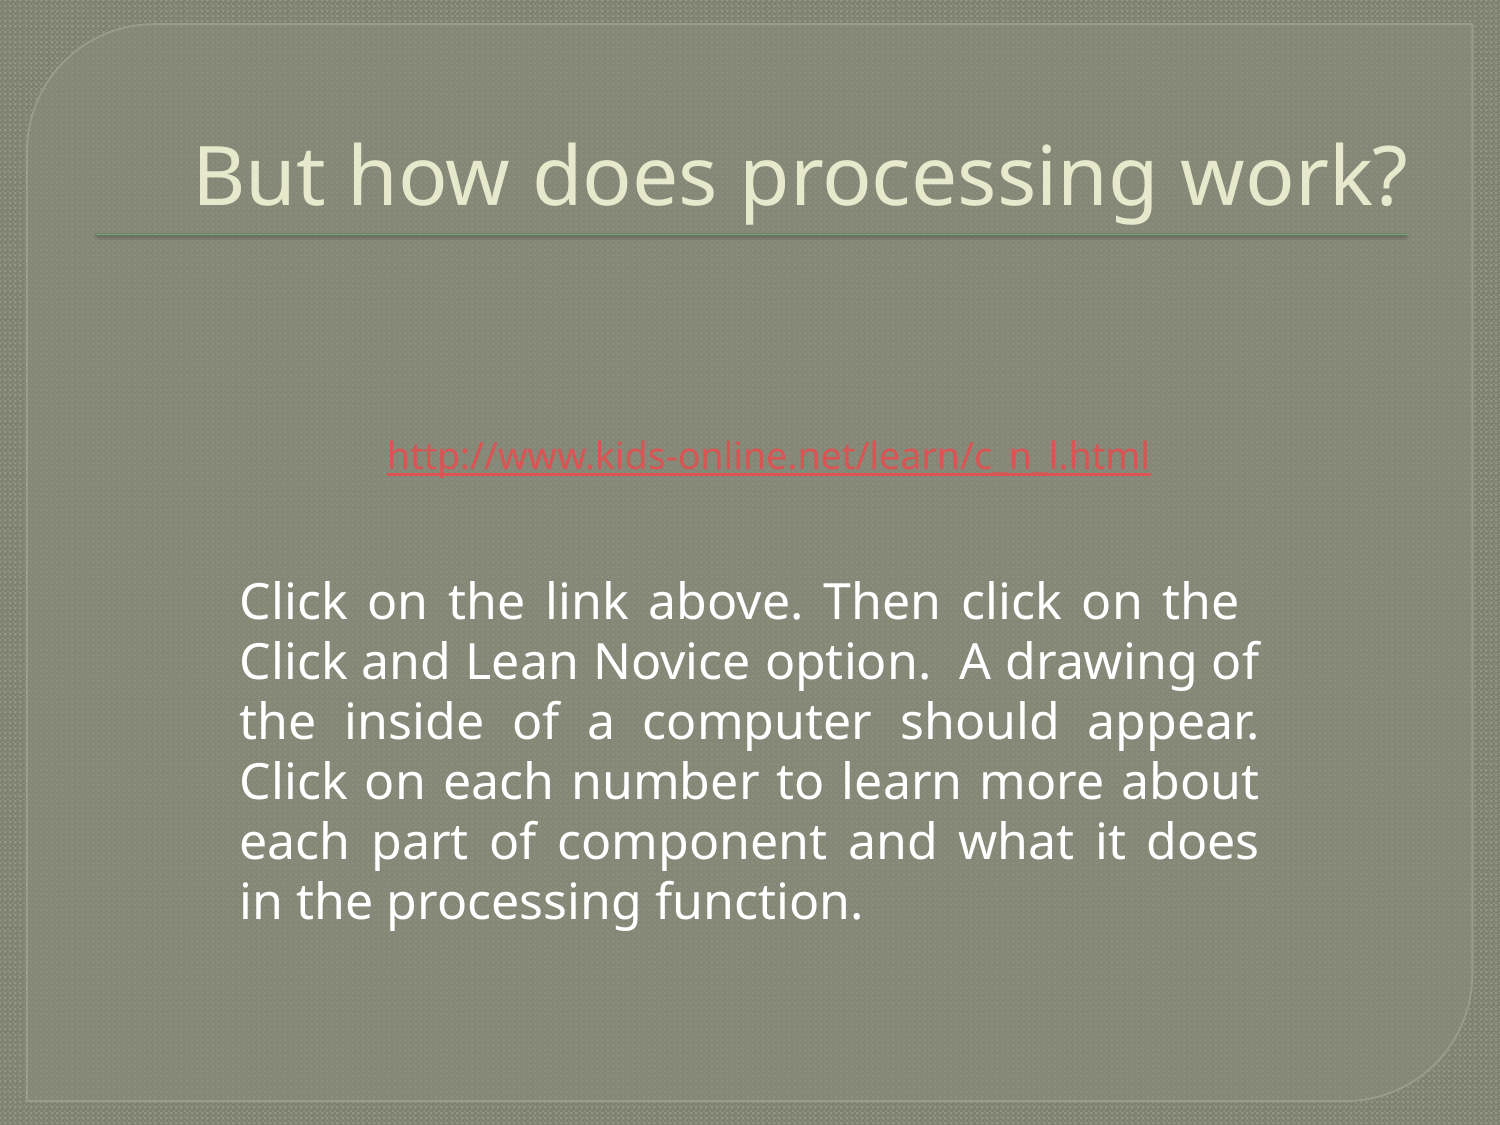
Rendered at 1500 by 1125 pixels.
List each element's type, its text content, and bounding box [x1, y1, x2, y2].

title But how does processing work? [75, 41, 1425, 229]
text_box http://www.kids-online.net/learn/c_n_l.html [262, 424, 1275, 536]
text_box Click on the link above. Then click on the Click and Lean Novice option. A drawing of the inside of a computer should appear. Click on each number to learn more about each part of component and what it does in the processing function. [224, 562, 1275, 938]
